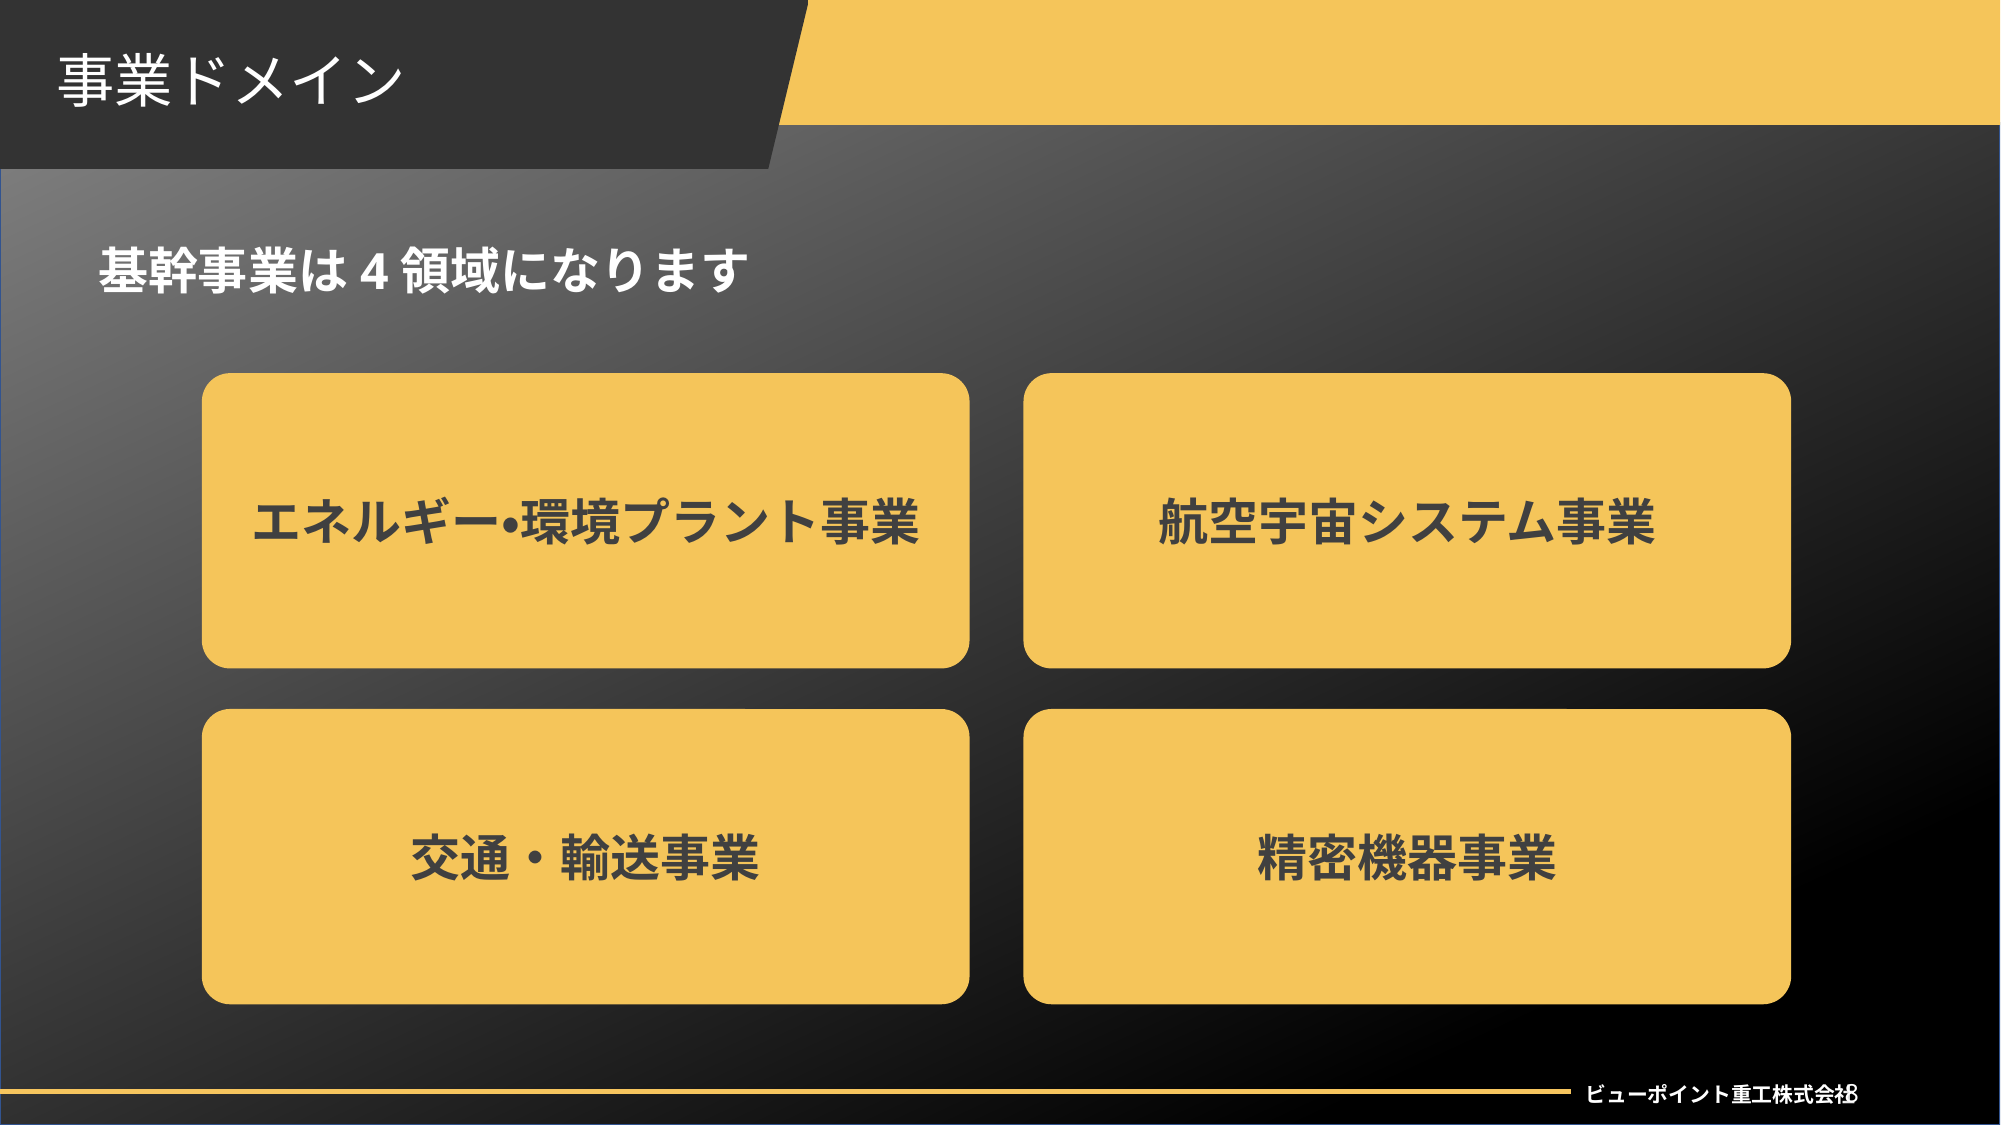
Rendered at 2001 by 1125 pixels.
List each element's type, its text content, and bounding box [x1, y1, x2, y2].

text_box 交通・輸送事業 [200, 707, 972, 1006]
text_box 精密機器事業 [1021, 707, 1793, 1006]
text_box 航空宇宙システム事業 [1021, 371, 1793, 671]
text_box エネルギー・環境プラント事業 [200, 371, 972, 671]
title 事業ドメイン [41, 43, 1096, 123]
text_box 基幹事業は4領域になります [83, 232, 766, 307]
